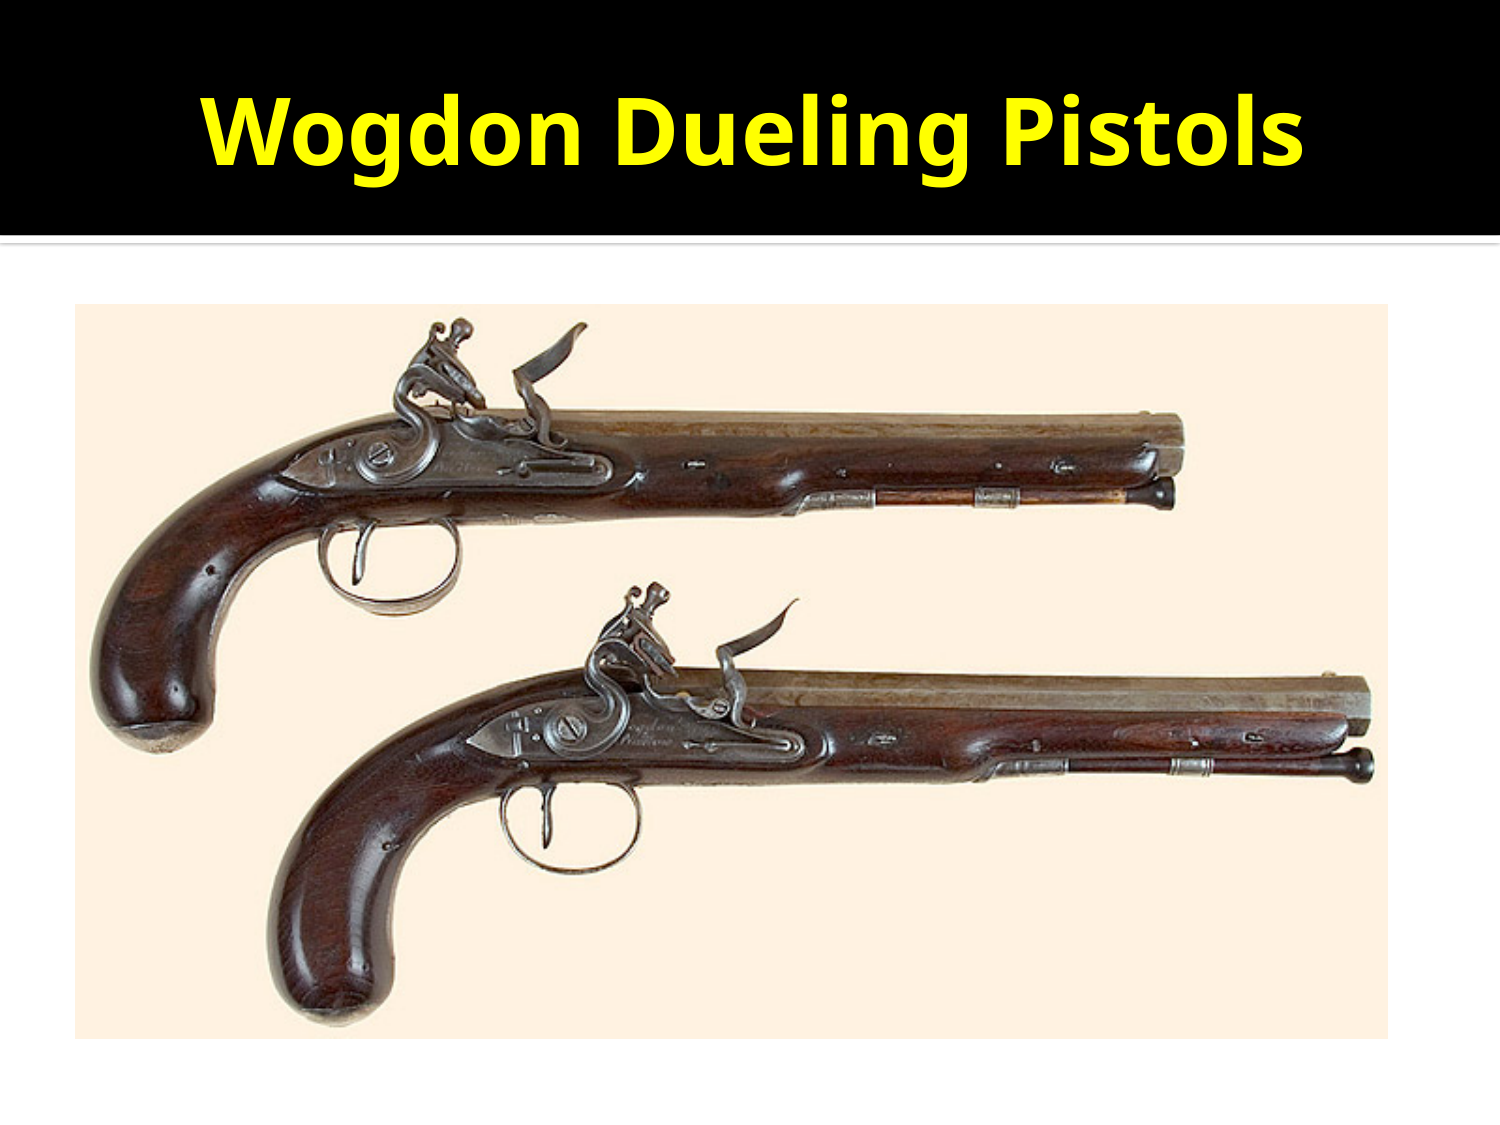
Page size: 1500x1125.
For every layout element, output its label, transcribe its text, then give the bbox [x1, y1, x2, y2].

title Wogdon Dueling Pistols [75, 25, 1425, 231]
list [74, 304, 1388, 1039]
